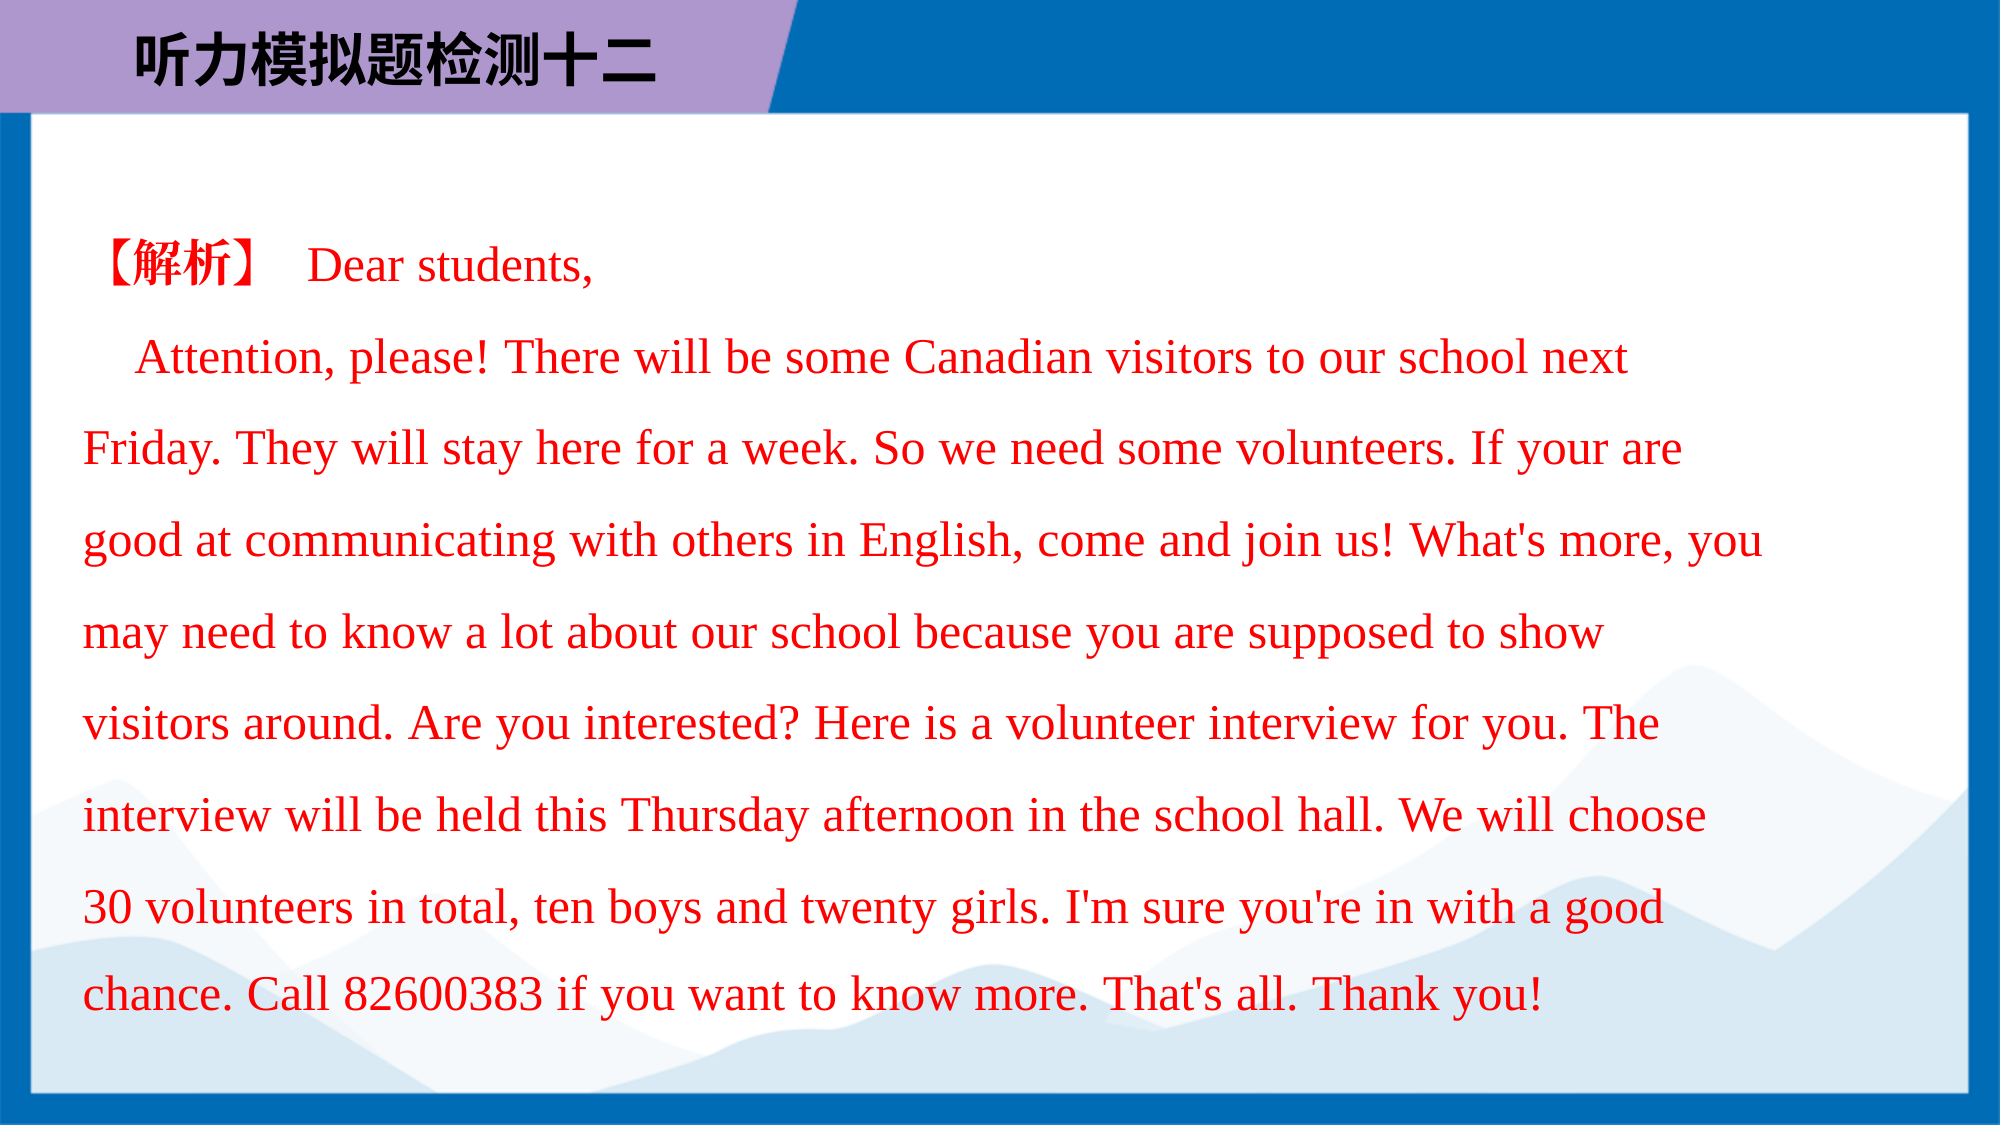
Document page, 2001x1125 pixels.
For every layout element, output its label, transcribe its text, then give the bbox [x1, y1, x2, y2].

picture [0, 0, 2000, 1125]
text_box 【解析】 Dear students, Attention, please! There will be some Canadian visitors to our school next Friday. They will stay here for a week. So we need some volunteers. If your are good at communicating with others in English, come and join us! What's more, you may need to know a lot about our school because you are supposed to show visitors around. Are you interested? Here is a volunteer interview for you. The interview will be held this Thursday afternoon in the school hall. We will choose 30 volunteers in total, ten boys and twenty girls. I'm sure you're in with a good chance. Call 82600383 if you want to know more. That's all. Thank you! [82, 199, 1917, 1012]
